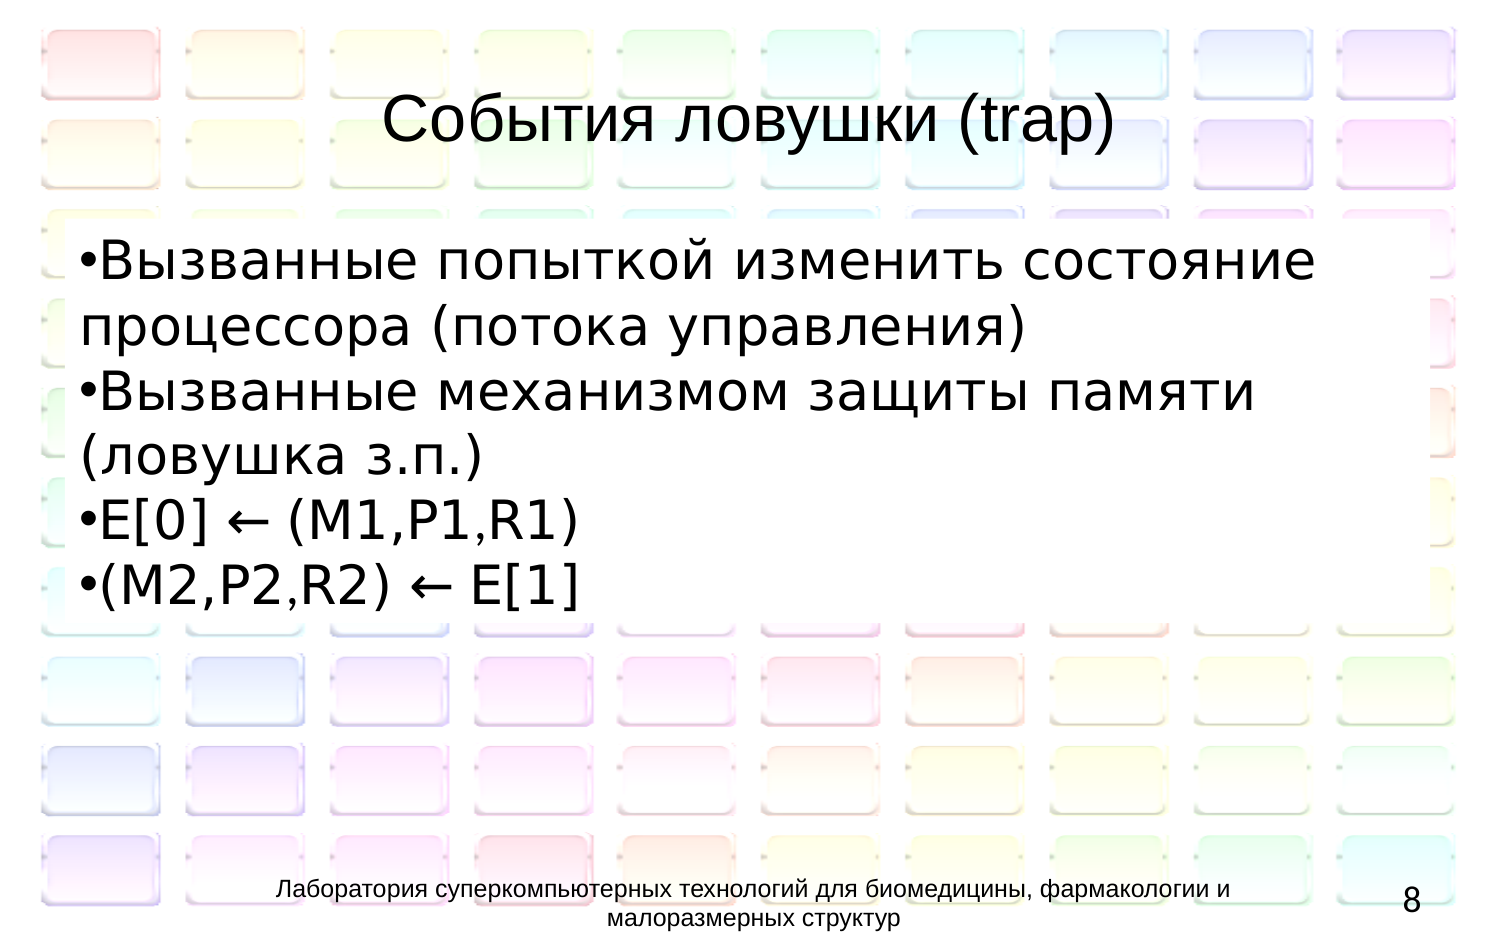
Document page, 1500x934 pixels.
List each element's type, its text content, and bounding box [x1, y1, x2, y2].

text_box События ловушки (trap) [75, 37, 1425, 193]
picture [0, 0, 1500, 933]
text_box Вызванные попыткой изменить состояние процессора (потока управления) Вызванные механизмом защиты памяти (ловушка з.п.) E[0] ← (M1,P1,R1) (M2,P2,R2) ← E[1] [64, 218, 1431, 624]
text_box Лаборатория суперкомпьютерных технологий для биомедицины, фармакологии и малоразмерных структур [171, 864, 1338, 915]
text_box 8 [1387, 868, 1473, 918]
